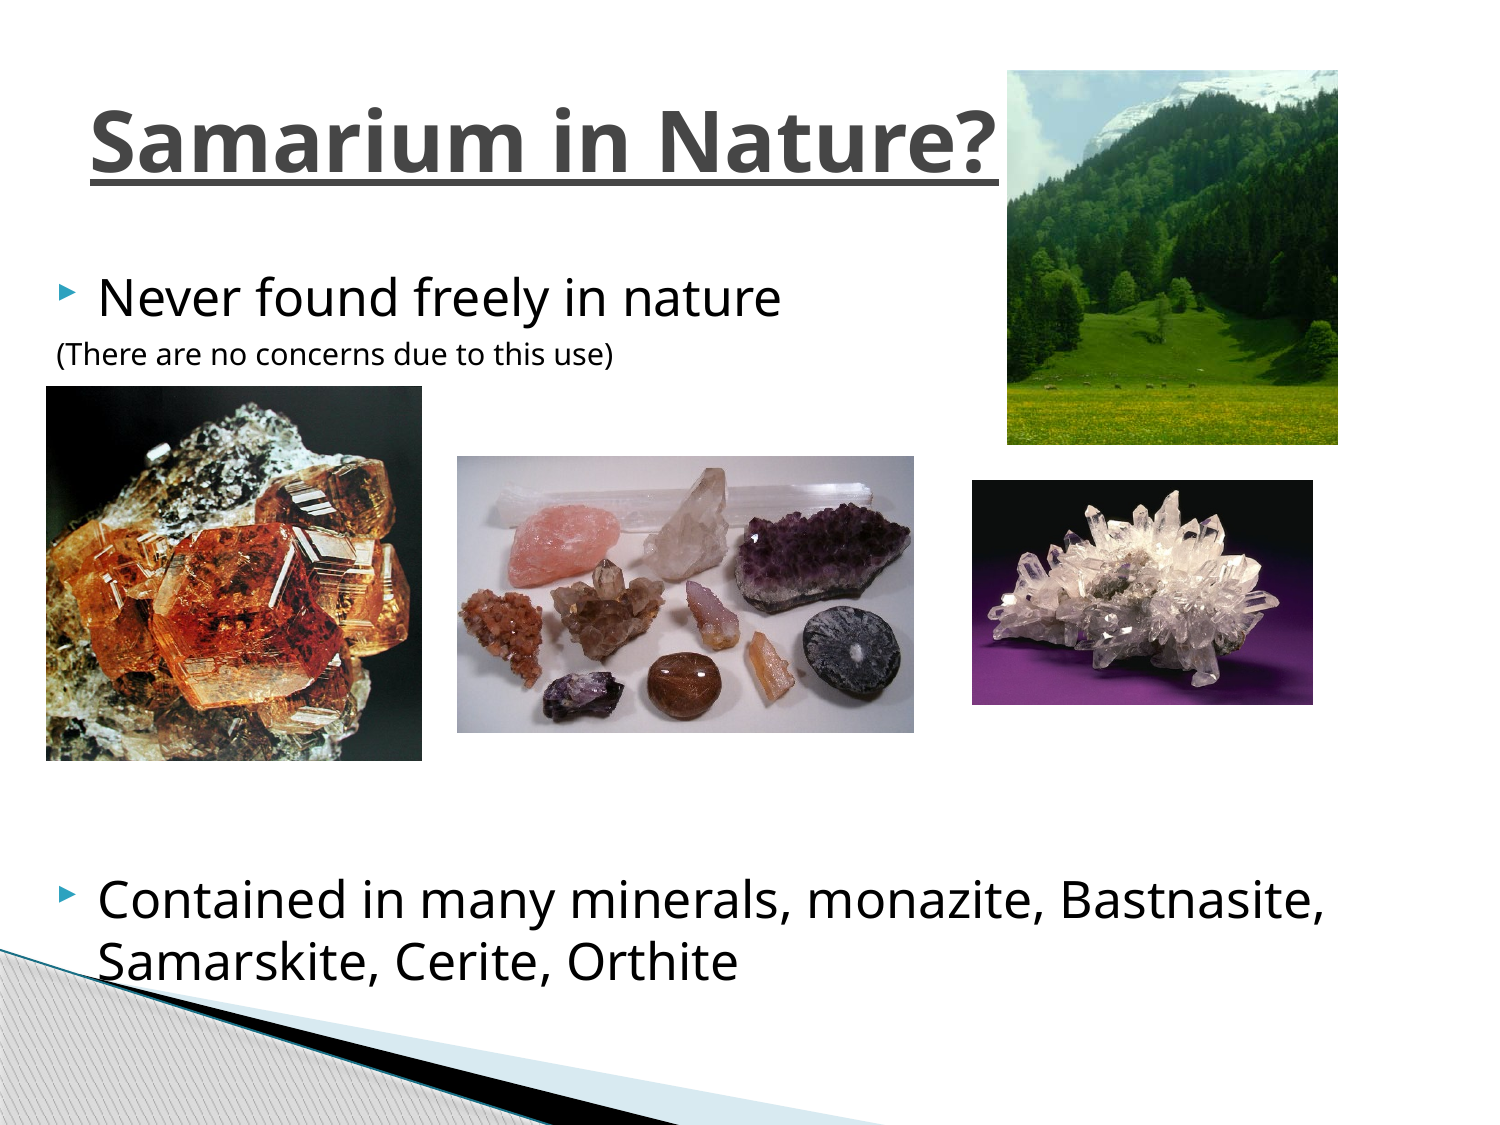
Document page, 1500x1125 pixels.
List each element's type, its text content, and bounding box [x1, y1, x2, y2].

picture [1007, 70, 1338, 445]
picture [46, 386, 423, 761]
list Never found freely in nature (There are no concerns due to this use) Contained in many minerals, monazite, Bastnasite, Samarskite, Cerite, Orthite [23, 257, 1374, 1001]
picture [456, 456, 915, 734]
picture [972, 480, 1313, 705]
title Samarium in Nature? [75, 45, 1425, 233]
